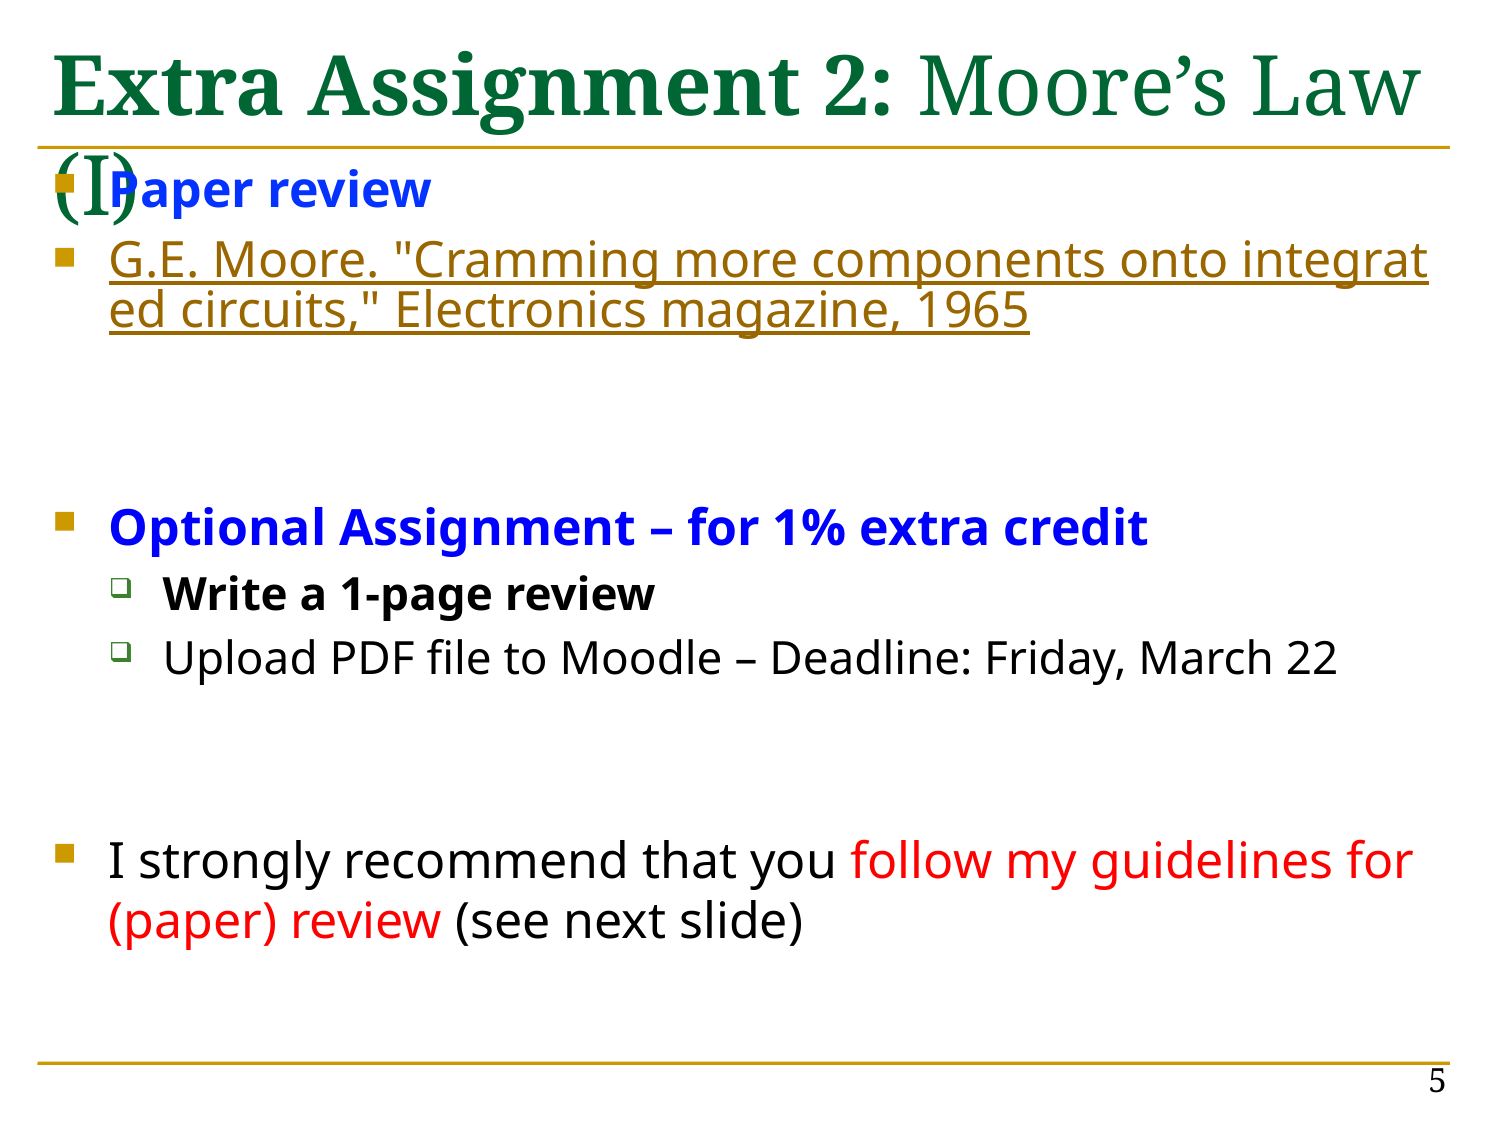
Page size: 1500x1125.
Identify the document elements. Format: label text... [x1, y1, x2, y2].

slide_number 5 [1111, 1036, 1462, 1112]
title Extra Assignment 2: Moore’s Law (I) [37, 24, 1450, 149]
list Paper review G.E. Moore. "Cramming more components onto integrated circuits," Electronics magazine, 1965 Optional Assignment – for 1% extra credit Write a 1-page review Upload PDF file to Moodle – Deadline: Friday, March 22 I strongly recommend that you follow my guidelines for (paper) review (see next slide) [37, 149, 1450, 1002]
